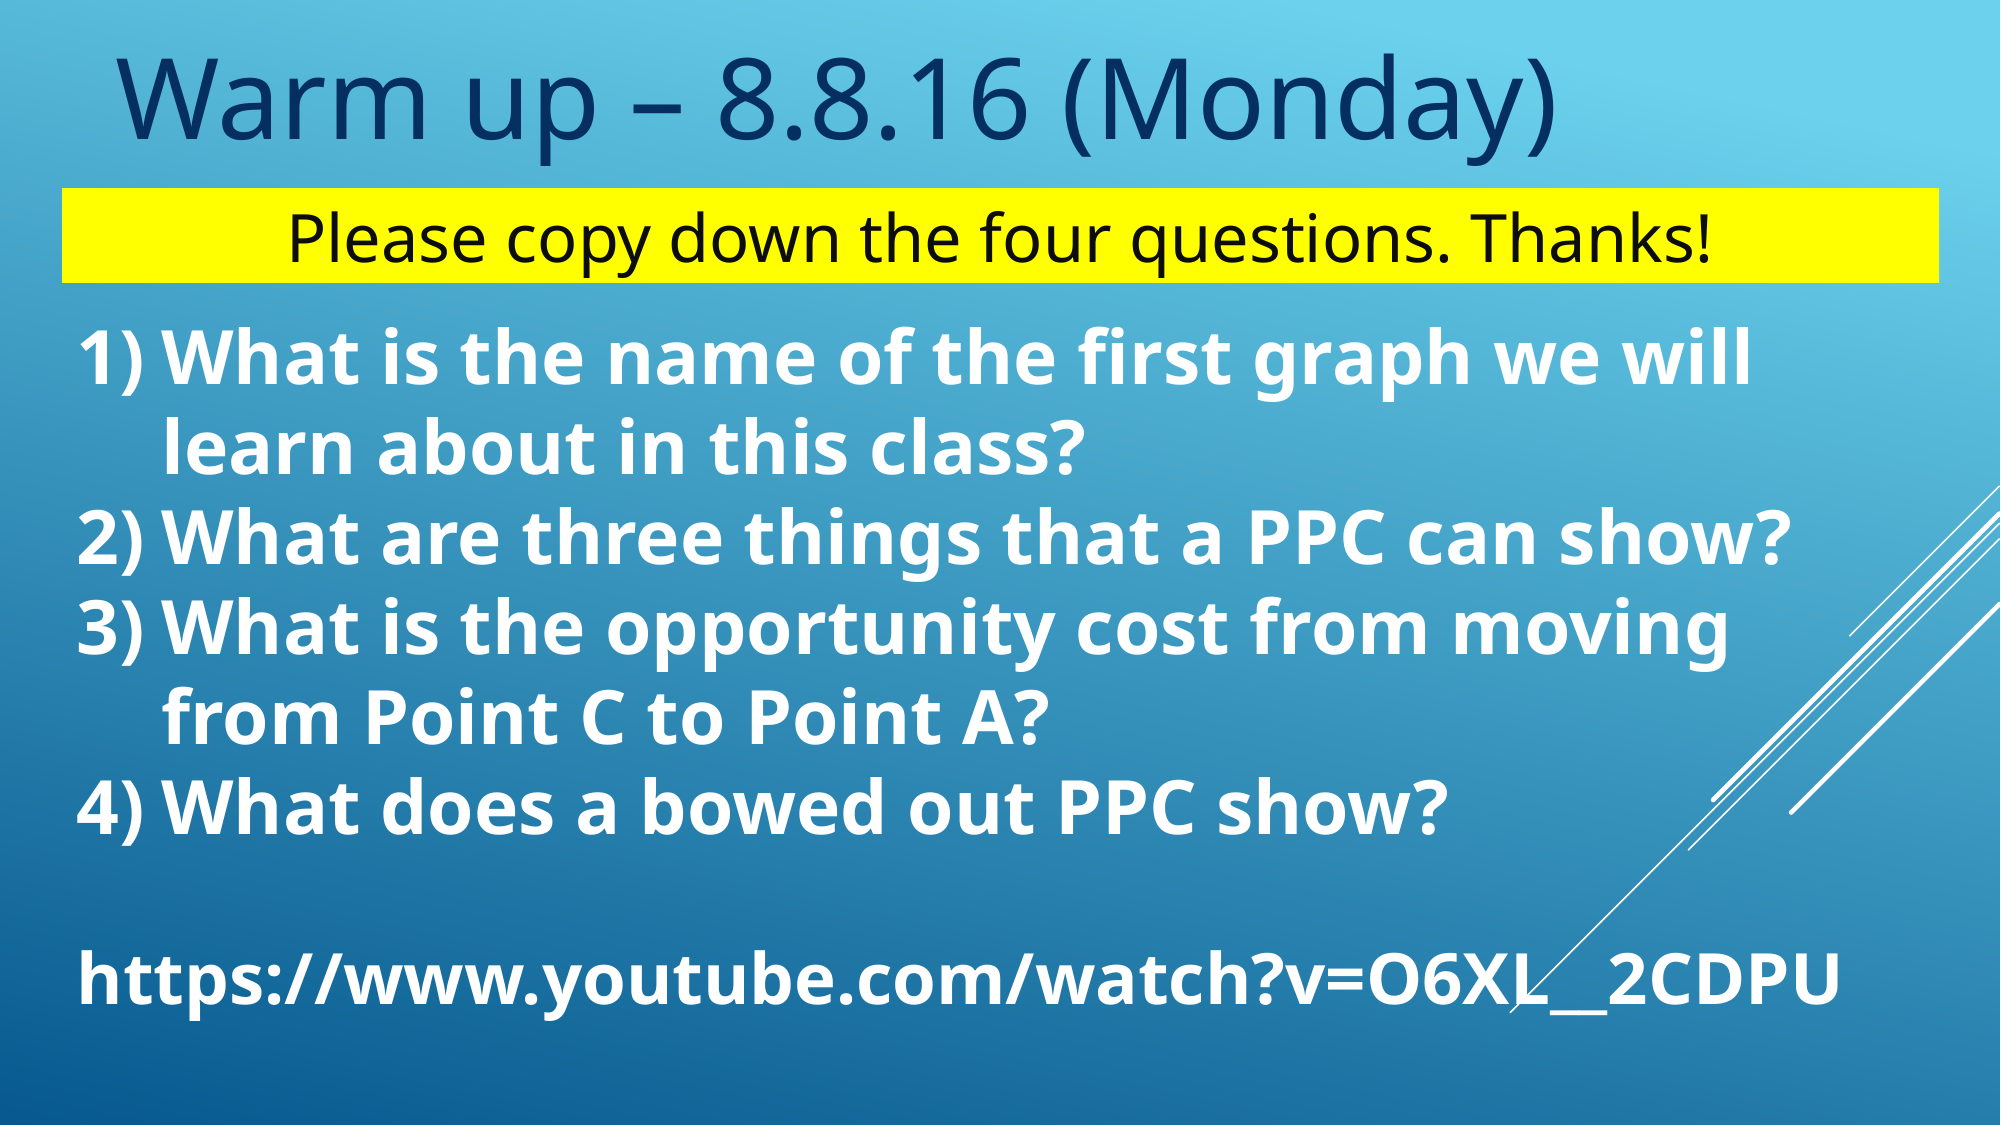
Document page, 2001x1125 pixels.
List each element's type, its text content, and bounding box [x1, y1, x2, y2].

text_box Please copy down the four questions. Thanks! [62, 188, 1940, 283]
text_box Warm up – 8.8.16 (Monday) [100, 19, 1574, 170]
text_box What is the name of the first graph we will learn about in this class? What are three things that a PPC can show? What is the opportunity cost from moving from Point C to Point A? What does a bowed out PPC show? https://www.youtube.com/watch?v=O6XL__2CDPU [62, 301, 1926, 1027]
